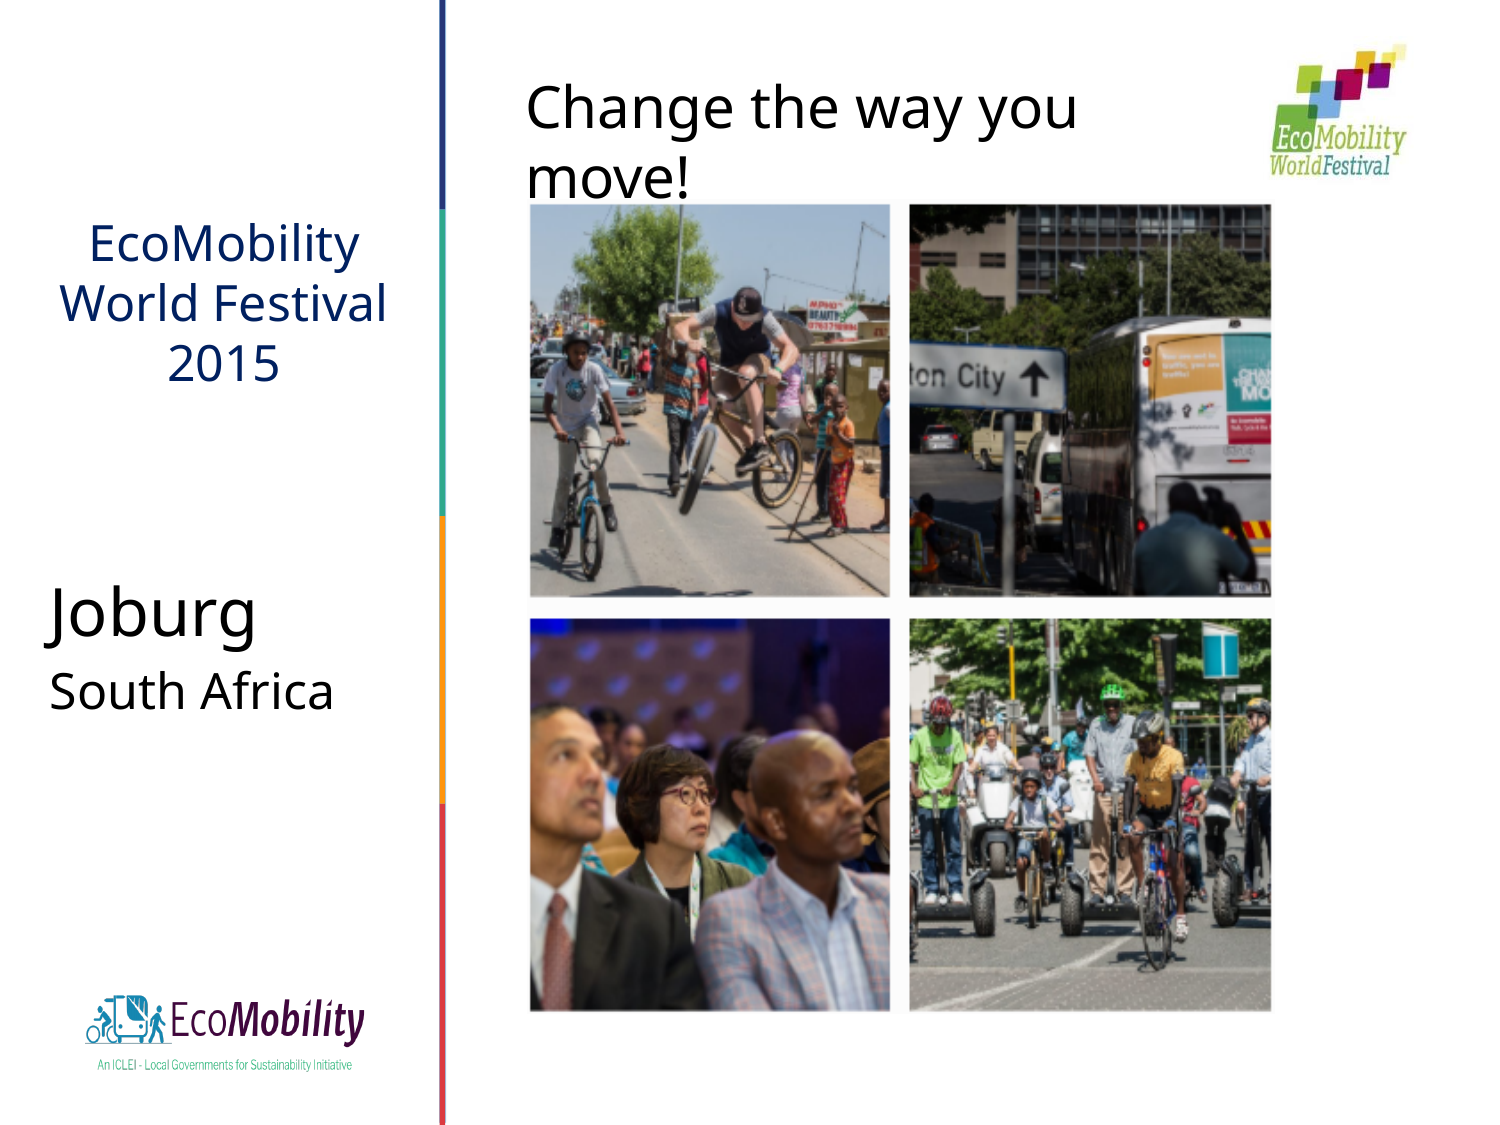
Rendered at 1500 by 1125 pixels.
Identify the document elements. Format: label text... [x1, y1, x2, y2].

subtitle Joburg South Africa [34, 562, 414, 731]
title EcoMobility World Festival 2015 [34, 203, 414, 461]
text_box Change the way you move! [510, 62, 1257, 218]
picture [526, 199, 1276, 1015]
picture [1256, 36, 1424, 190]
